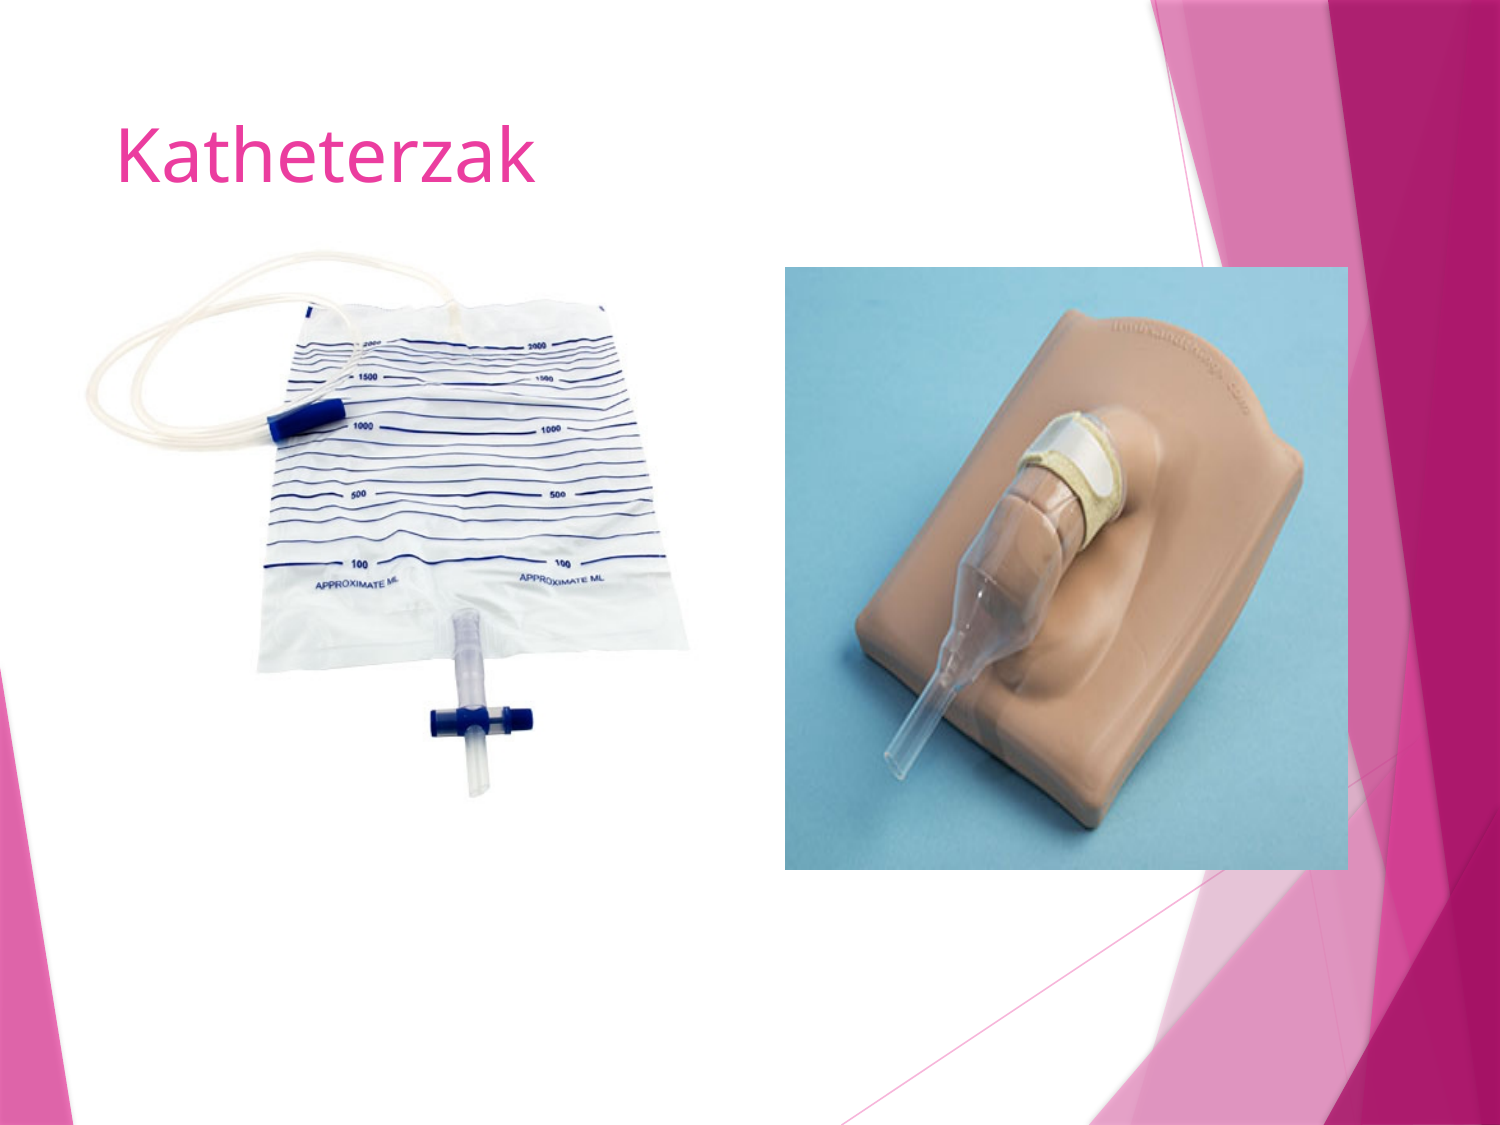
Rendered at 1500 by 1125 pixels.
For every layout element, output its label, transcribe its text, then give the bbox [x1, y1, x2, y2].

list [76, 211, 714, 850]
picture [784, 266, 1349, 871]
title Katheterzak [99, 99, 1142, 317]
